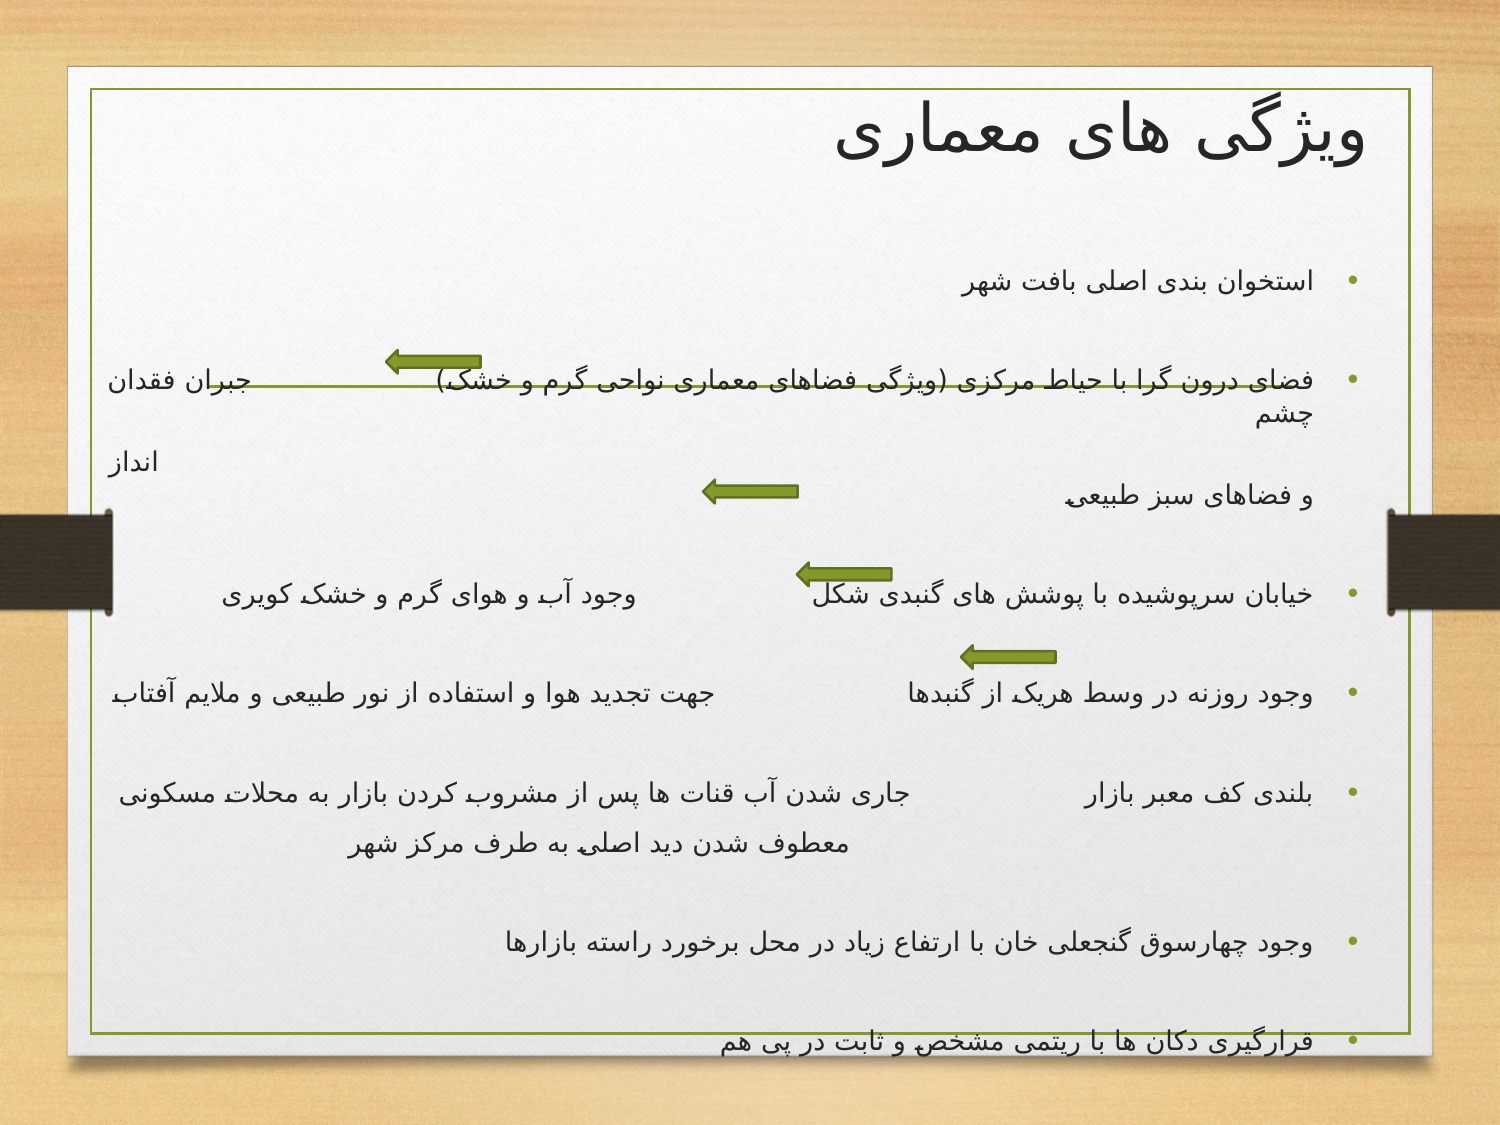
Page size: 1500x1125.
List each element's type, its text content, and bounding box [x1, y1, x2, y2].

text_box [702, 478, 799, 505]
title ویژگی های معماری [159, 31, 1385, 219]
list استخوان بندی اصلی بافت شهر فضای درون گرا با حیاط مرکزی (ویژگی فضاهای معماری نواحی گرم و خشک) جبران فقدان چشم انداز و فضاهای سبز طبیعی خیابان سرپوشیده با پوشش های گنبدی شکل وجود آب و هوای گرم و خشک کویری وجود روزنه در وسط هریک از گنبدها جهت تجدید هوا و استفاده از نور طبیعی و ملایم آفتاب بلندی کف معبر بازار جاری شدن آب قنات ها پس از مشروب کردن بازار به محلات مسکونی معطوف شدن دید اصلی به طرف مرکز شهر وجود چهارسوق گنجعلی خان با ارتفاع زیاد در محل برخورد راسته بازارها قرارگیری دکان ها با ریتمی مشخص و ثابت در پی هم [88, 255, 1373, 1083]
picture [0, 0, 1500, 1125]
text_box [795, 561, 893, 588]
text_box [960, 644, 1057, 670]
text_box [385, 348, 482, 375]
